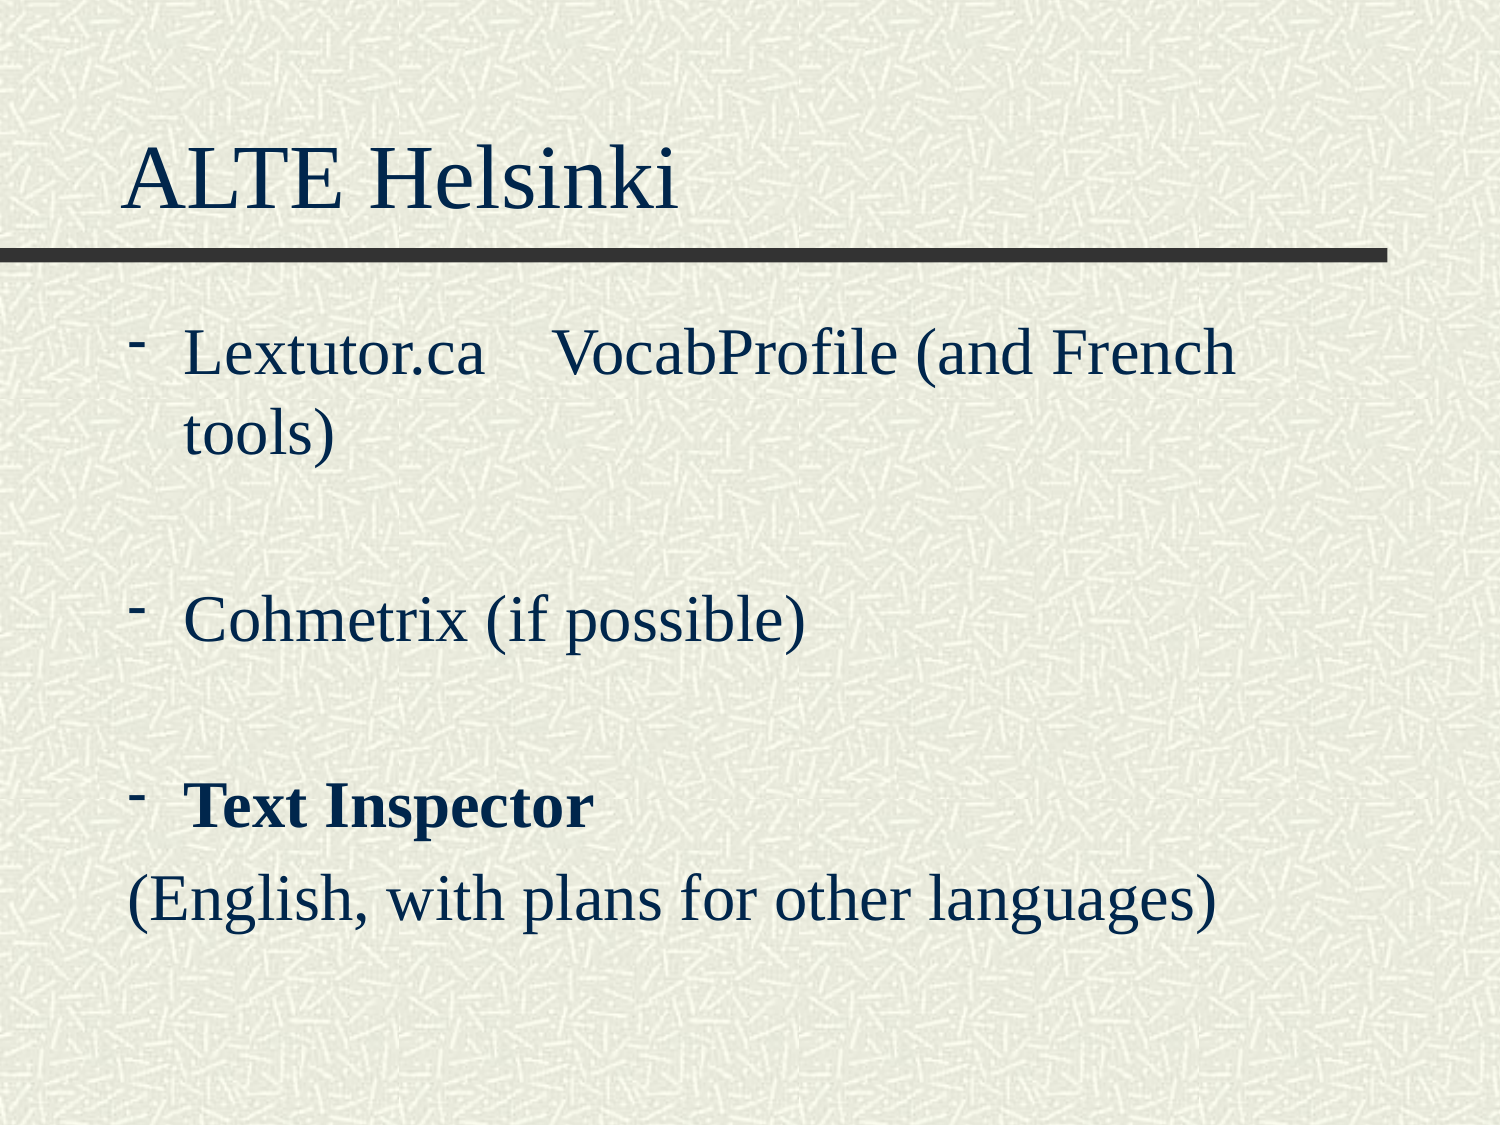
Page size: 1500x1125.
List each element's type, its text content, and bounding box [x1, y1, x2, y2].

picture [0, 0, 1500, 1125]
title ALTE Helsinki [105, 46, 1455, 235]
list Lextutor.ca VocabProfile (and French tools) Cohmetrix (if possible) Text Inspector (English, with plans for other languages) [112, 299, 1388, 988]
